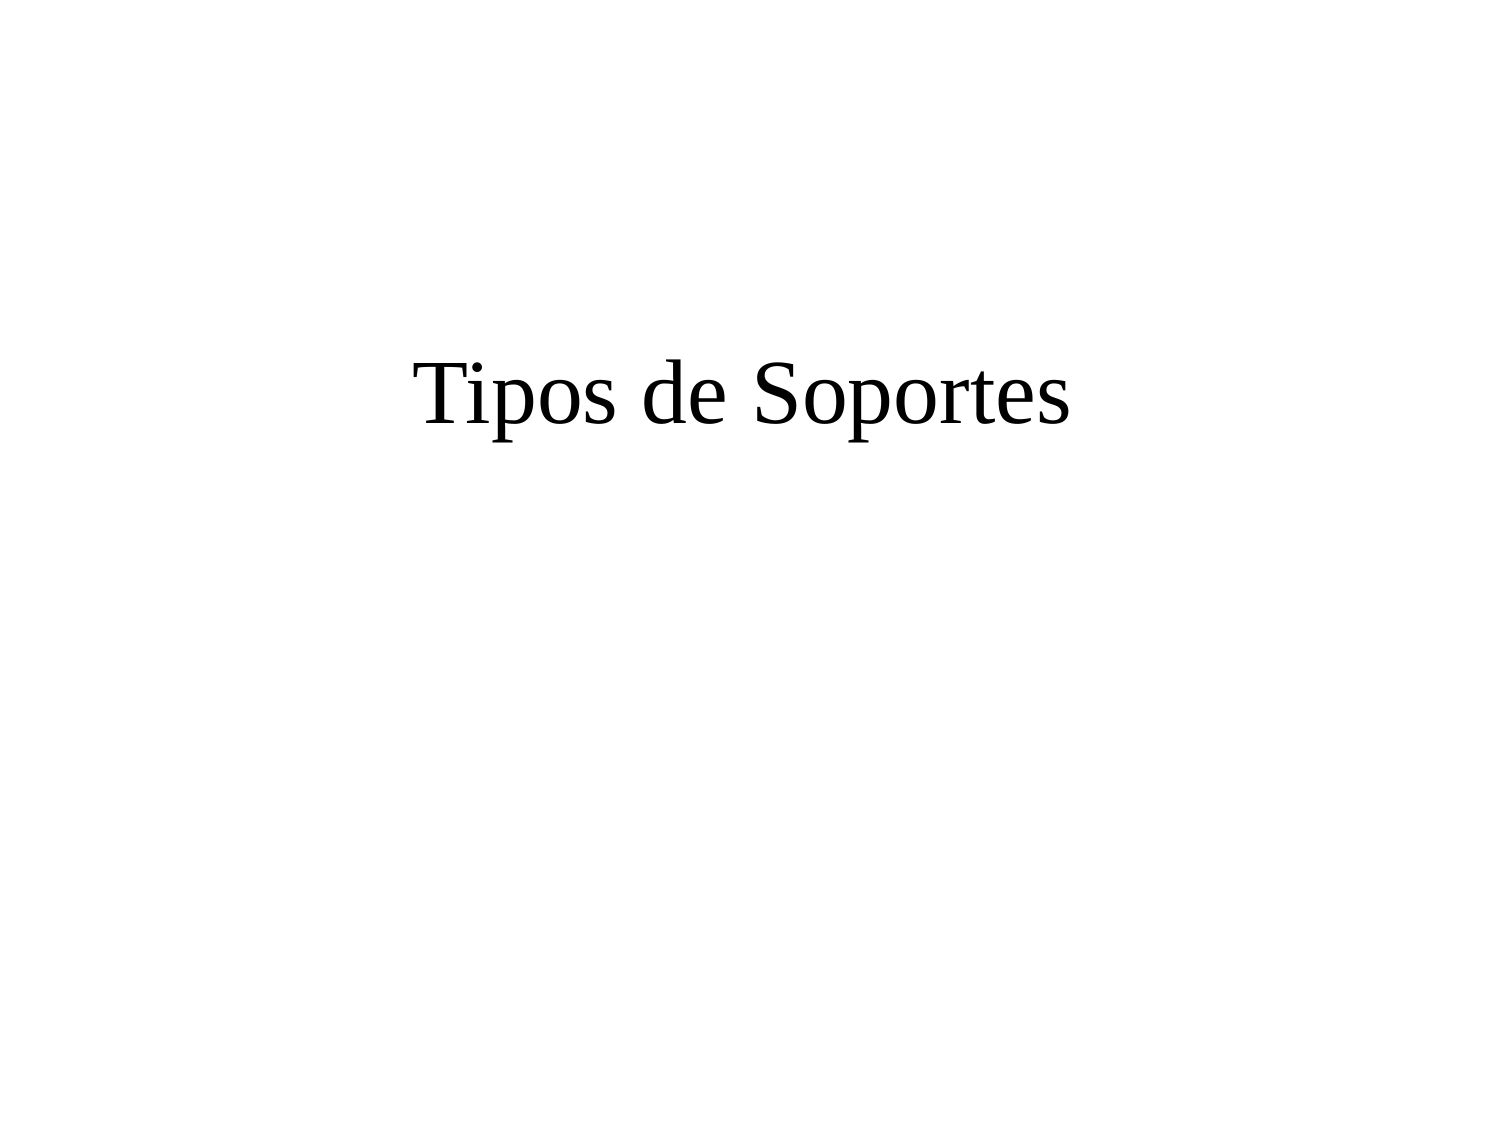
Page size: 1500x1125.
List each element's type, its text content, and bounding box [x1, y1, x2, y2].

title Tipos de Soportes [105, 292, 1381, 481]
